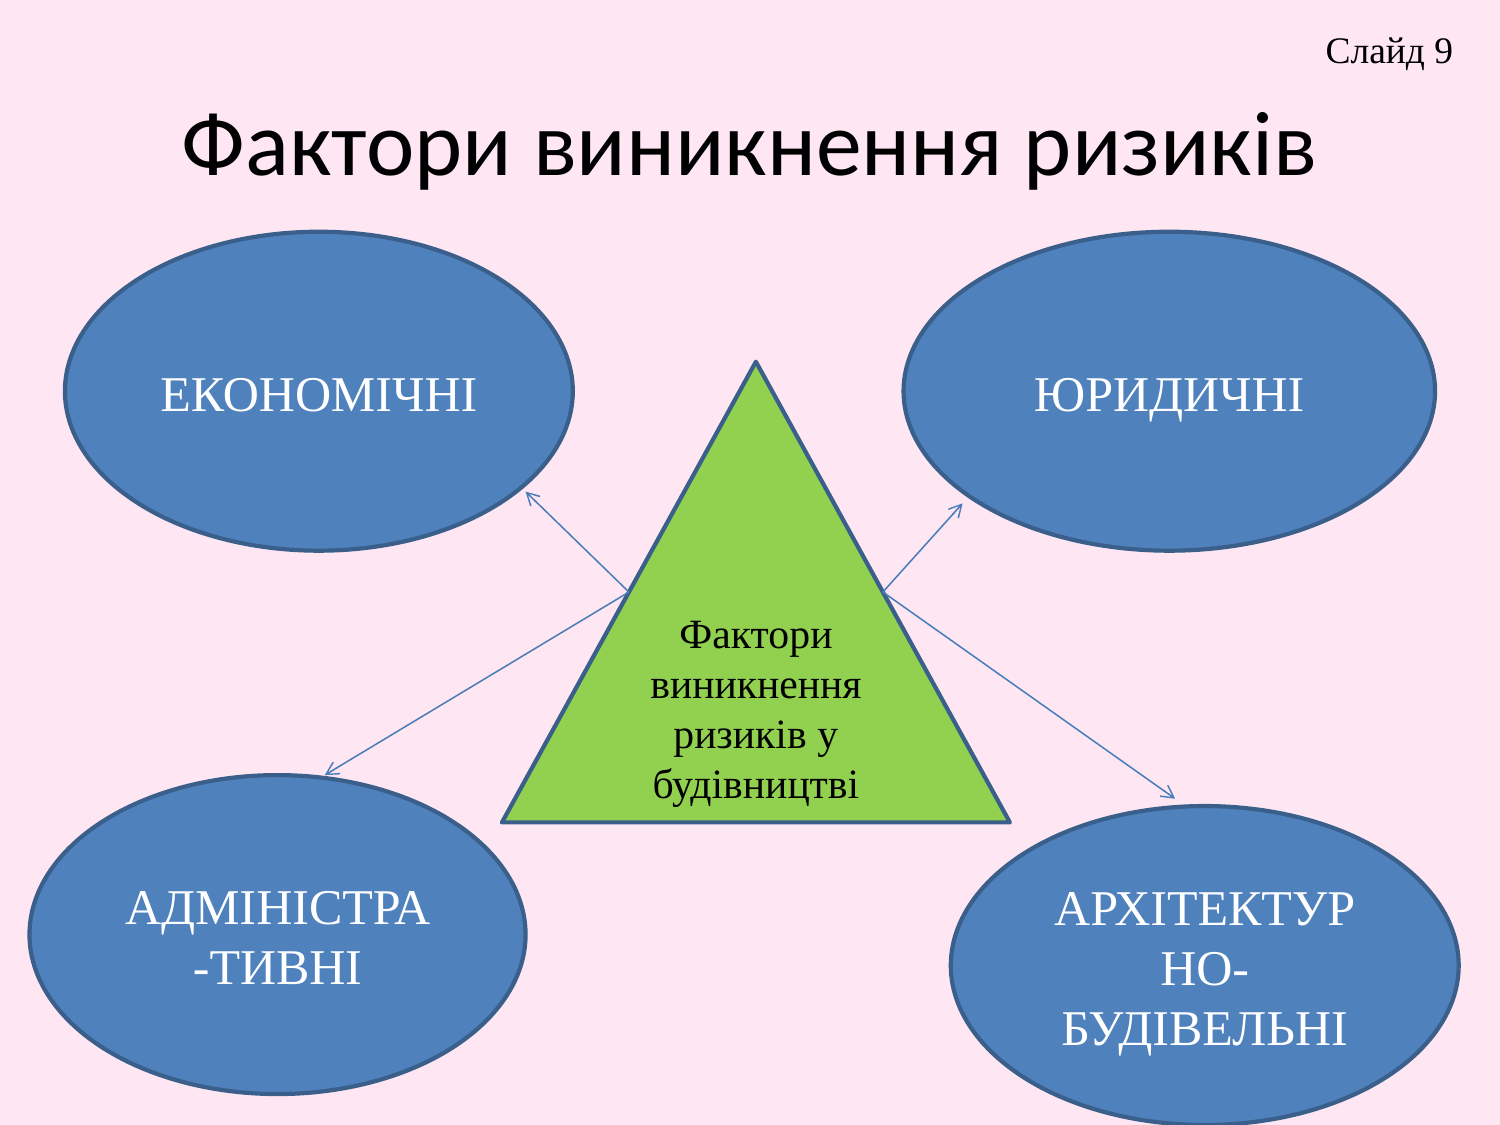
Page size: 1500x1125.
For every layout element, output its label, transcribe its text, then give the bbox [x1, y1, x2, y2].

text_box ЮРИДИЧНІ [901, 229, 1438, 553]
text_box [324, 591, 630, 776]
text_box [525, 491, 630, 591]
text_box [882, 503, 963, 591]
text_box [882, 591, 1176, 799]
text_box Слайд 9 [1310, 19, 1483, 79]
text_box АДМІНІСТРА-ТИВНІ [27, 773, 528, 1097]
text_box АРХІТЕКТУРНО-БУДІВЕЛЬНІ [948, 803, 1461, 1125]
text_box ЕКОНОМІЧНІ [62, 229, 575, 553]
title Фактори виникнення ризиків [75, 45, 1425, 233]
text_box Фактори виникнення ризиків у будівництві [500, 359, 1012, 825]
